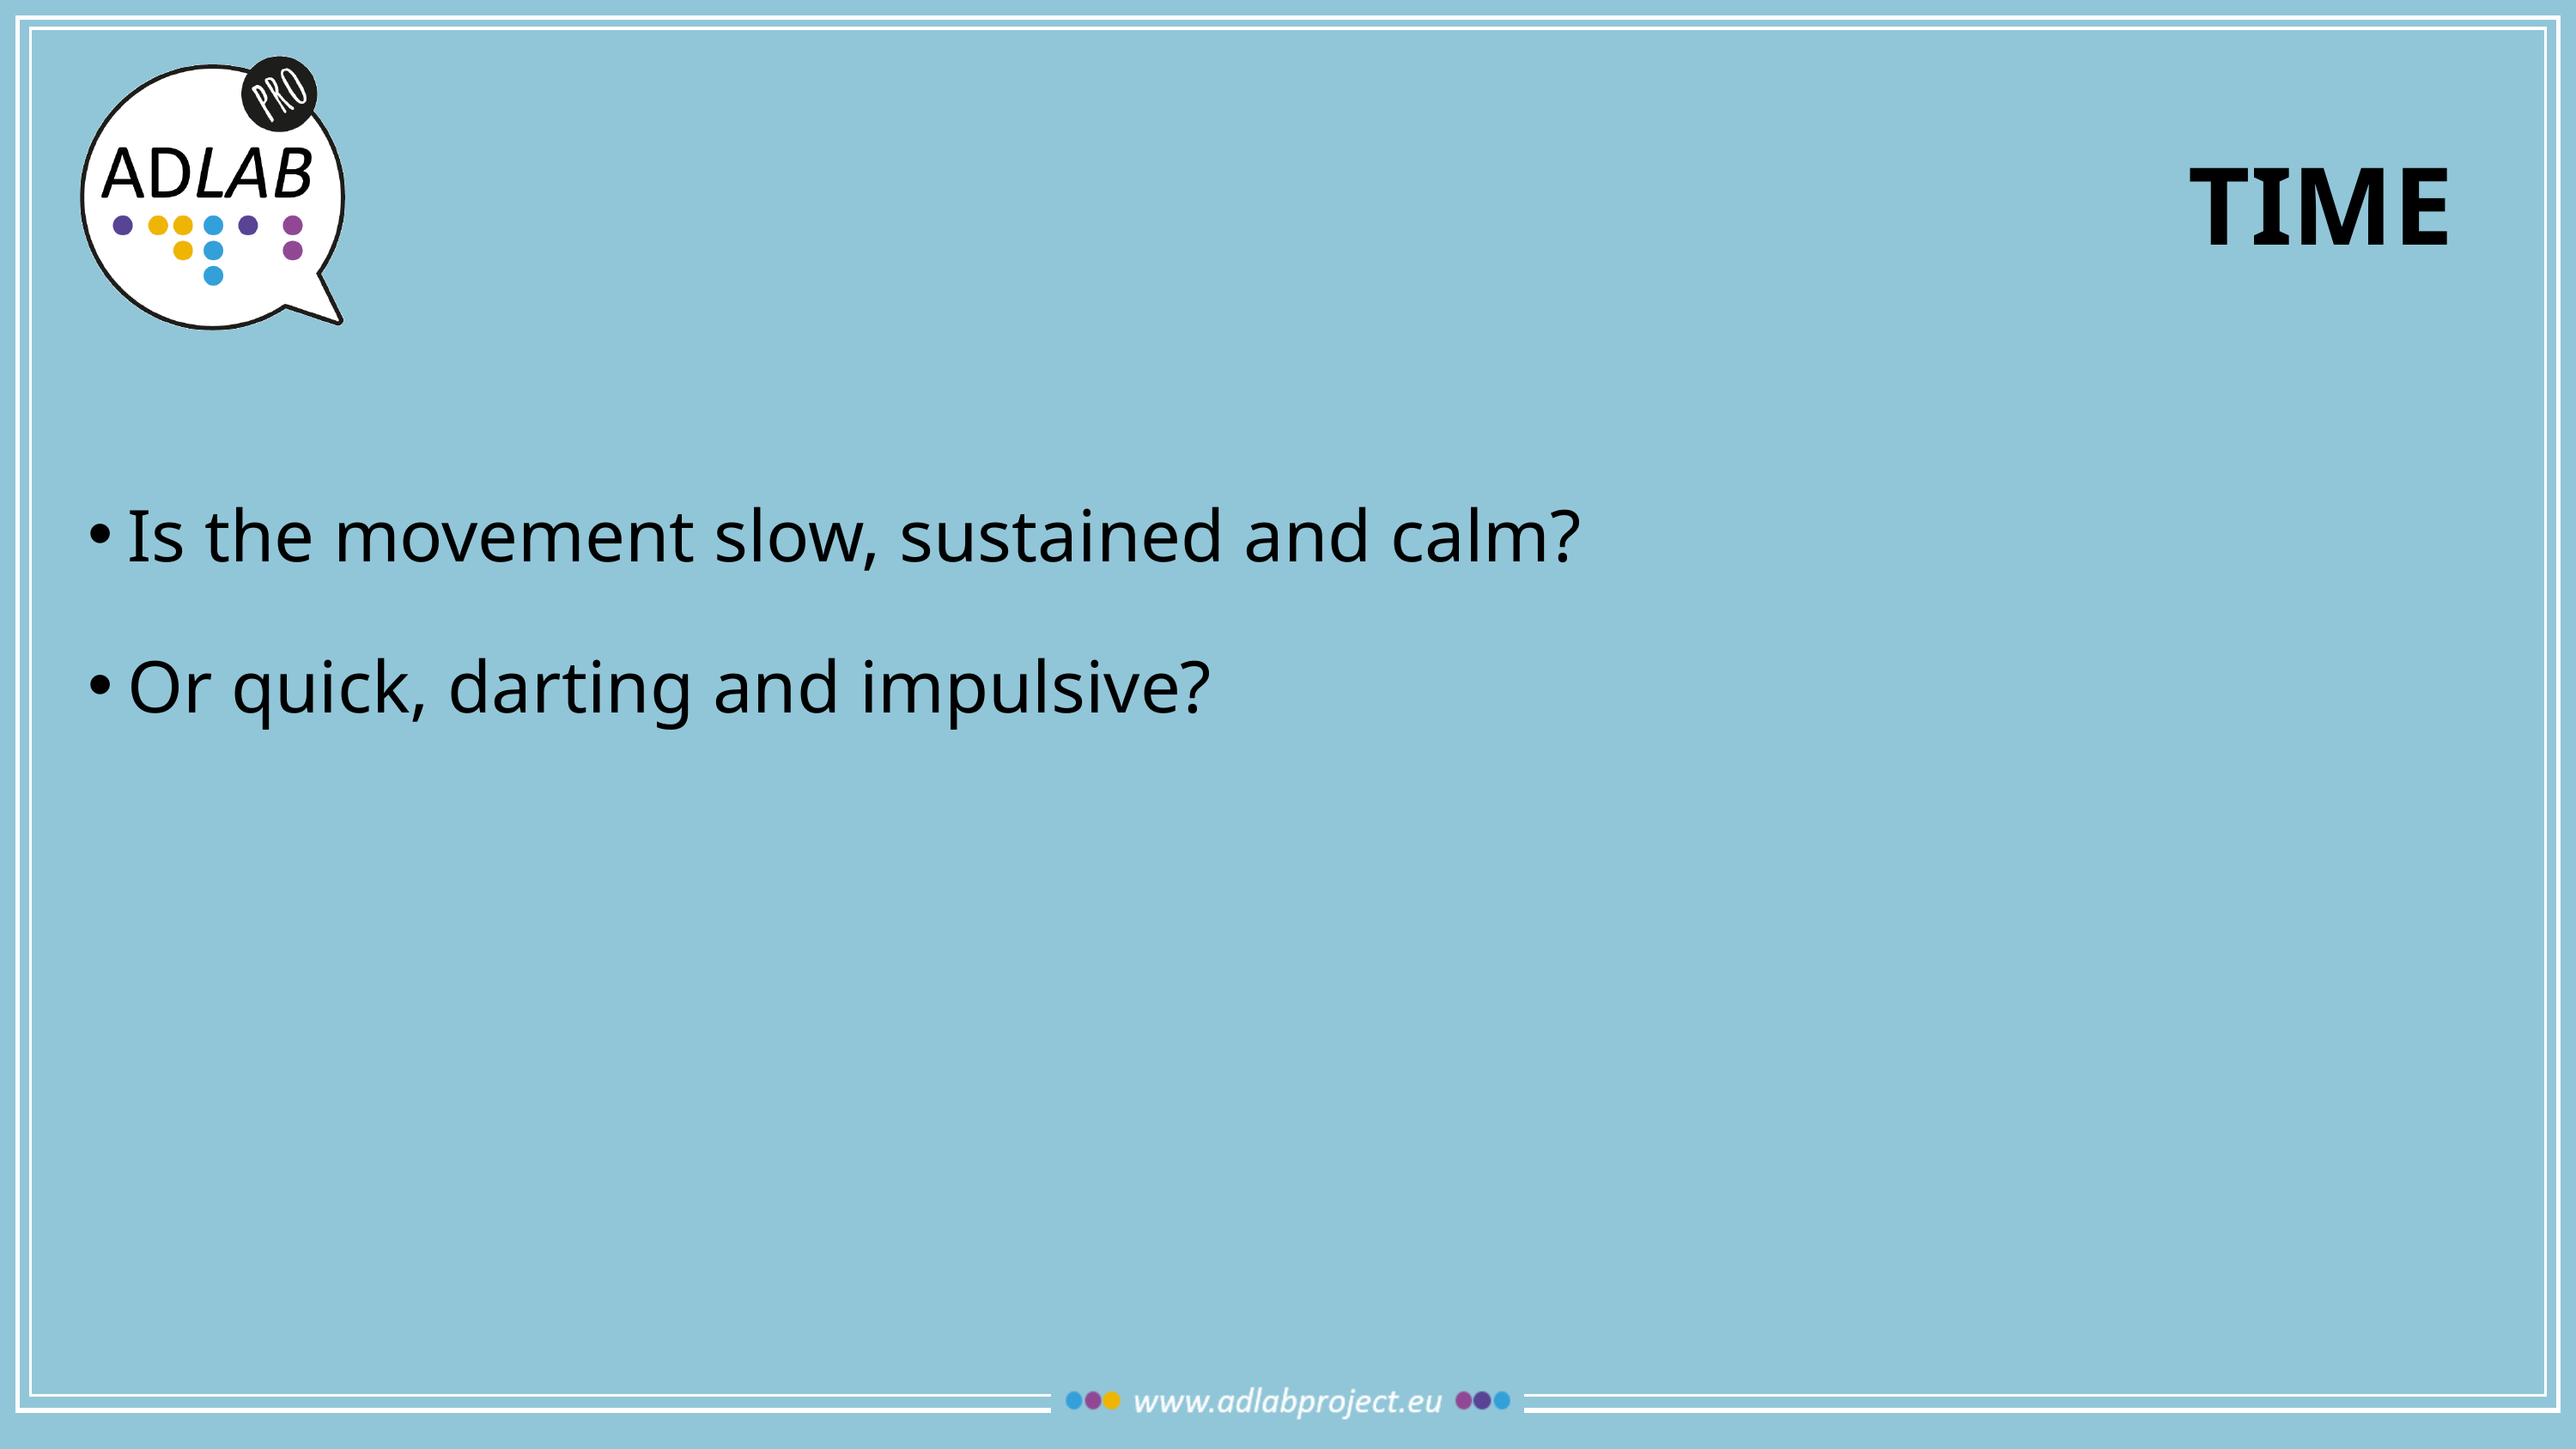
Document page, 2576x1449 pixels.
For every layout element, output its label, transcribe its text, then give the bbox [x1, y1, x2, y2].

picture [72, 49, 353, 330]
title time [384, 70, 2467, 351]
list Is the movement slow, sustained and calm? Or quick, darting and impulsive? [75, 440, 2501, 1122]
picture [1051, 1378, 1524, 1429]
